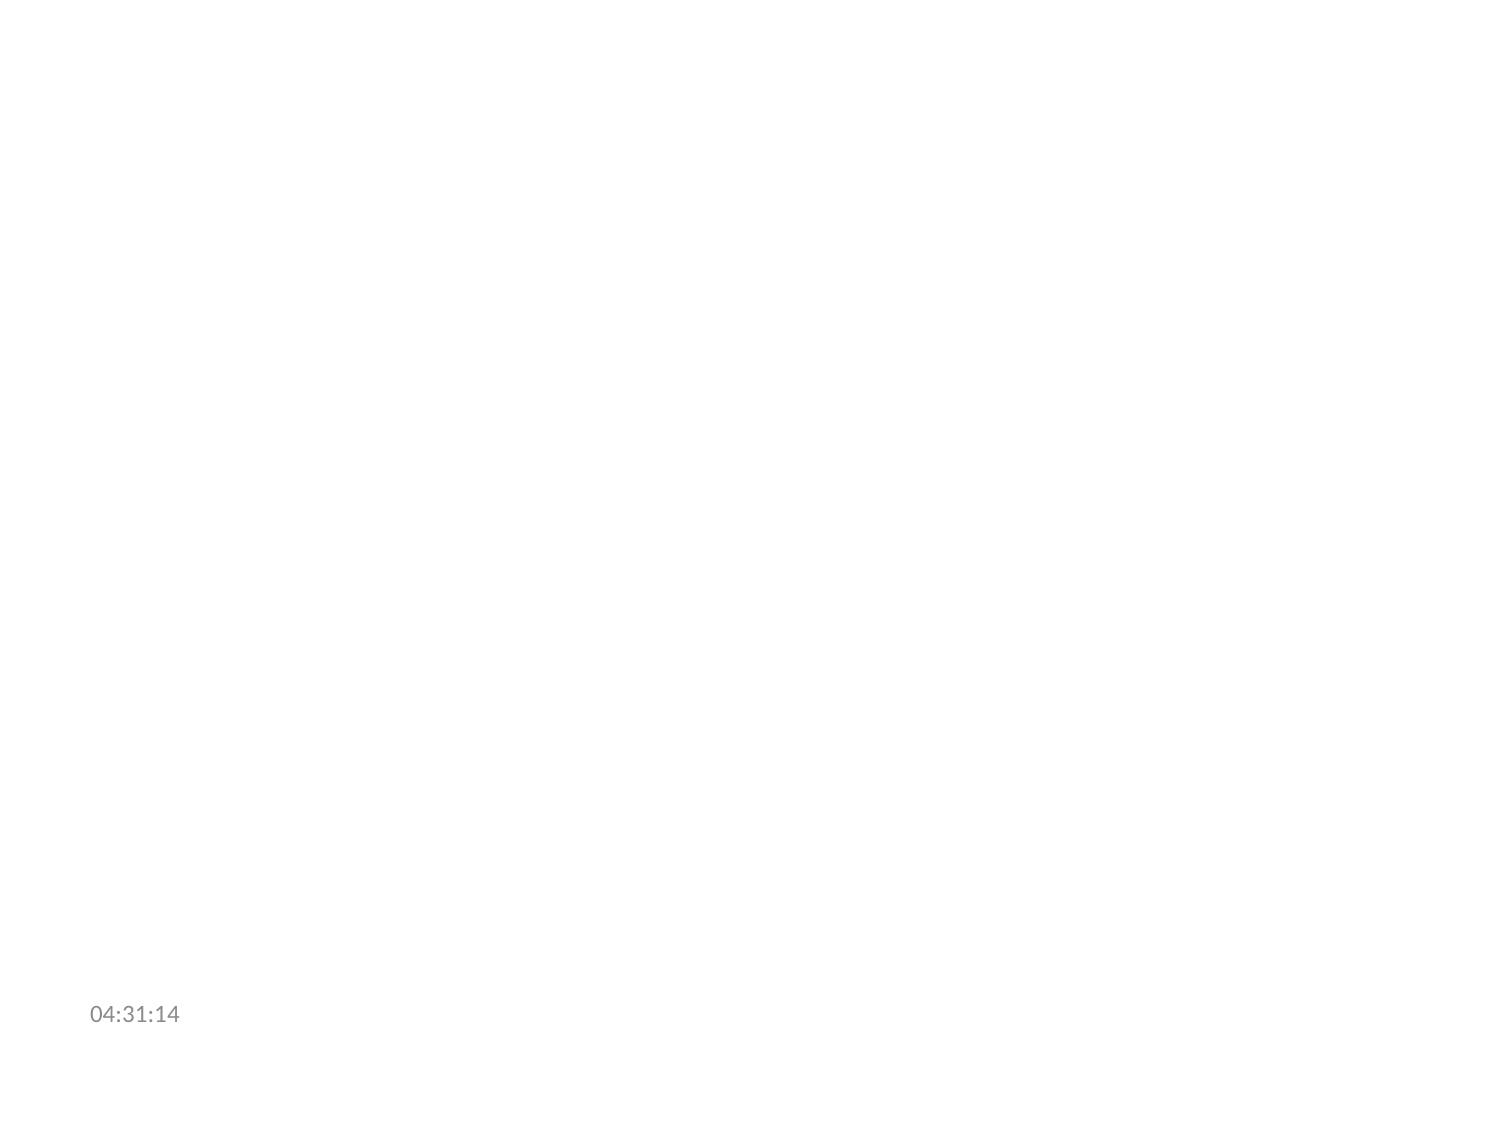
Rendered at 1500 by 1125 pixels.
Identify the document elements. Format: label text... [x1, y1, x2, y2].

text_box 15:35:09 [75, 982, 425, 1043]
